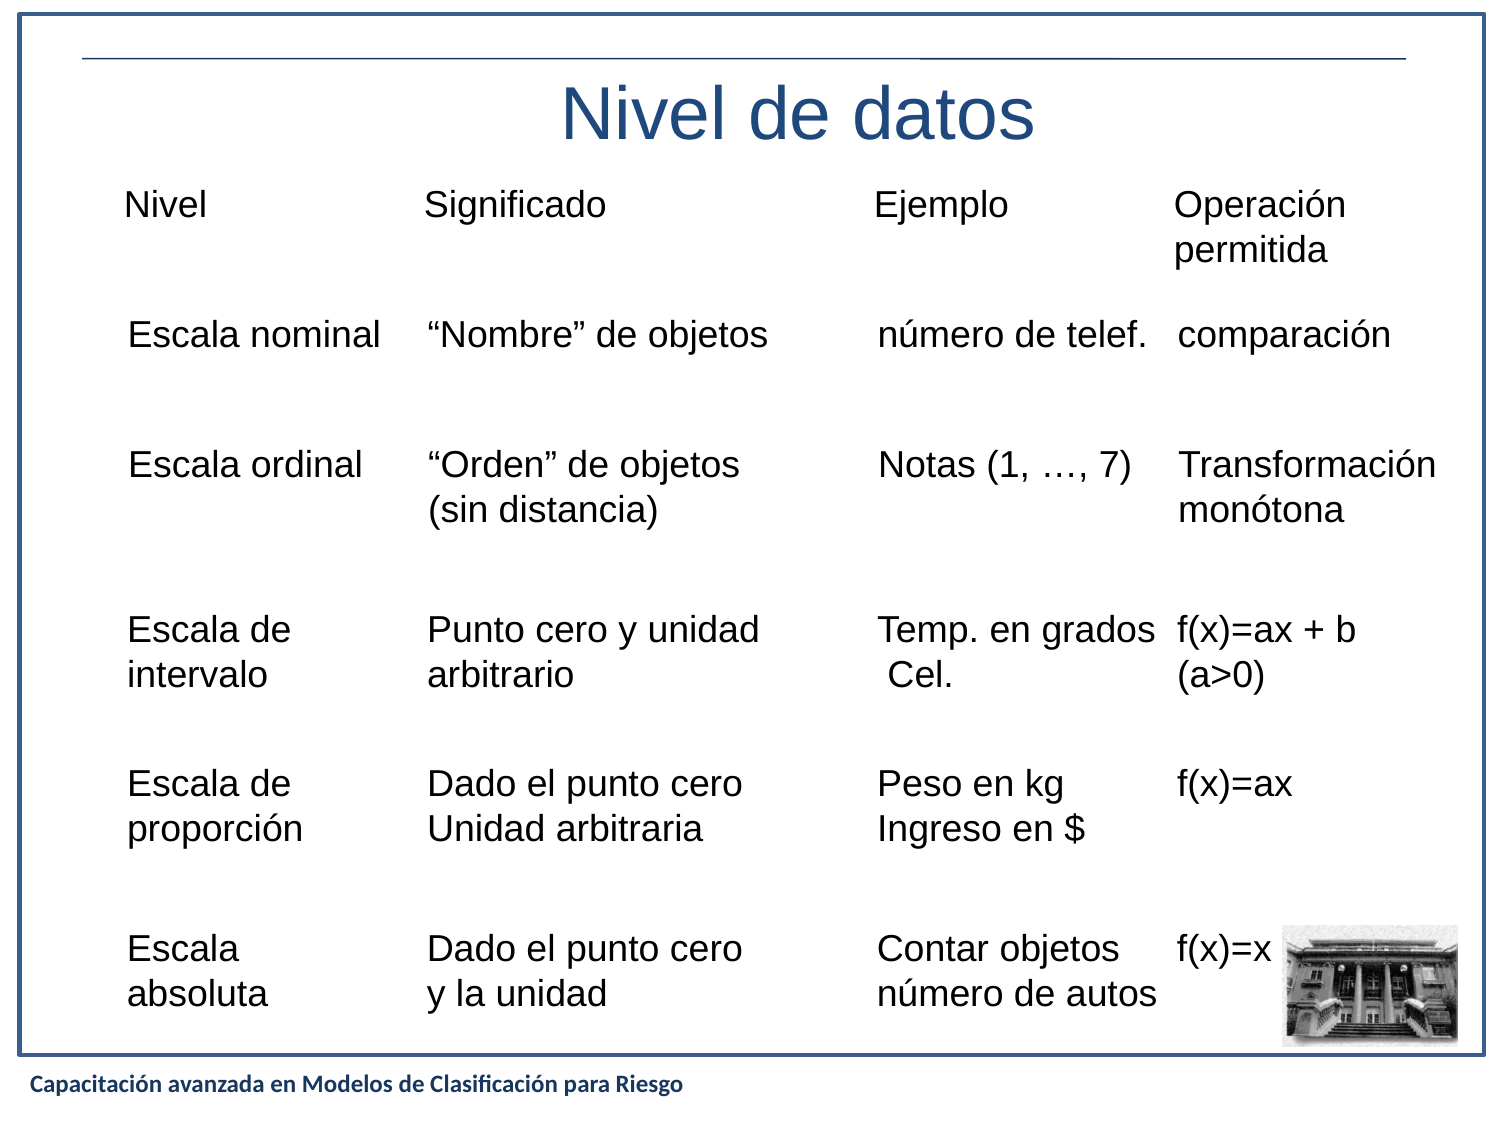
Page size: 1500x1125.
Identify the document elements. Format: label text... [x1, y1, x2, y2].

text_box Escala de Dado el punto cero Peso en kg f(x)=ax proporción Unidad arbitraria Ingreso en $ [112, 751, 1329, 857]
text_box Escala Dado el punto cero Contar objetos f(x)=x absoluta y la unidad número de autos [112, 916, 1308, 1022]
text_box Escala nominal “Nombre” de objetos número de telef. comparación [112, 302, 1417, 363]
text_box Nivel de datos [545, 56, 1072, 162]
text_box Escala ordinal “Orden” de objetos Notas (1, …, 7) Transformación (sin distancia) monótona [113, 432, 1463, 538]
picture [1282, 925, 1458, 1047]
text_box Nivel Significado Ejemplo Operación permitida [109, 172, 1372, 278]
text_box Escala de Punto cero y unidad Temp. en grados f(x)=ax + b intervalo arbitrario Cel. (a>0) [112, 597, 1382, 703]
